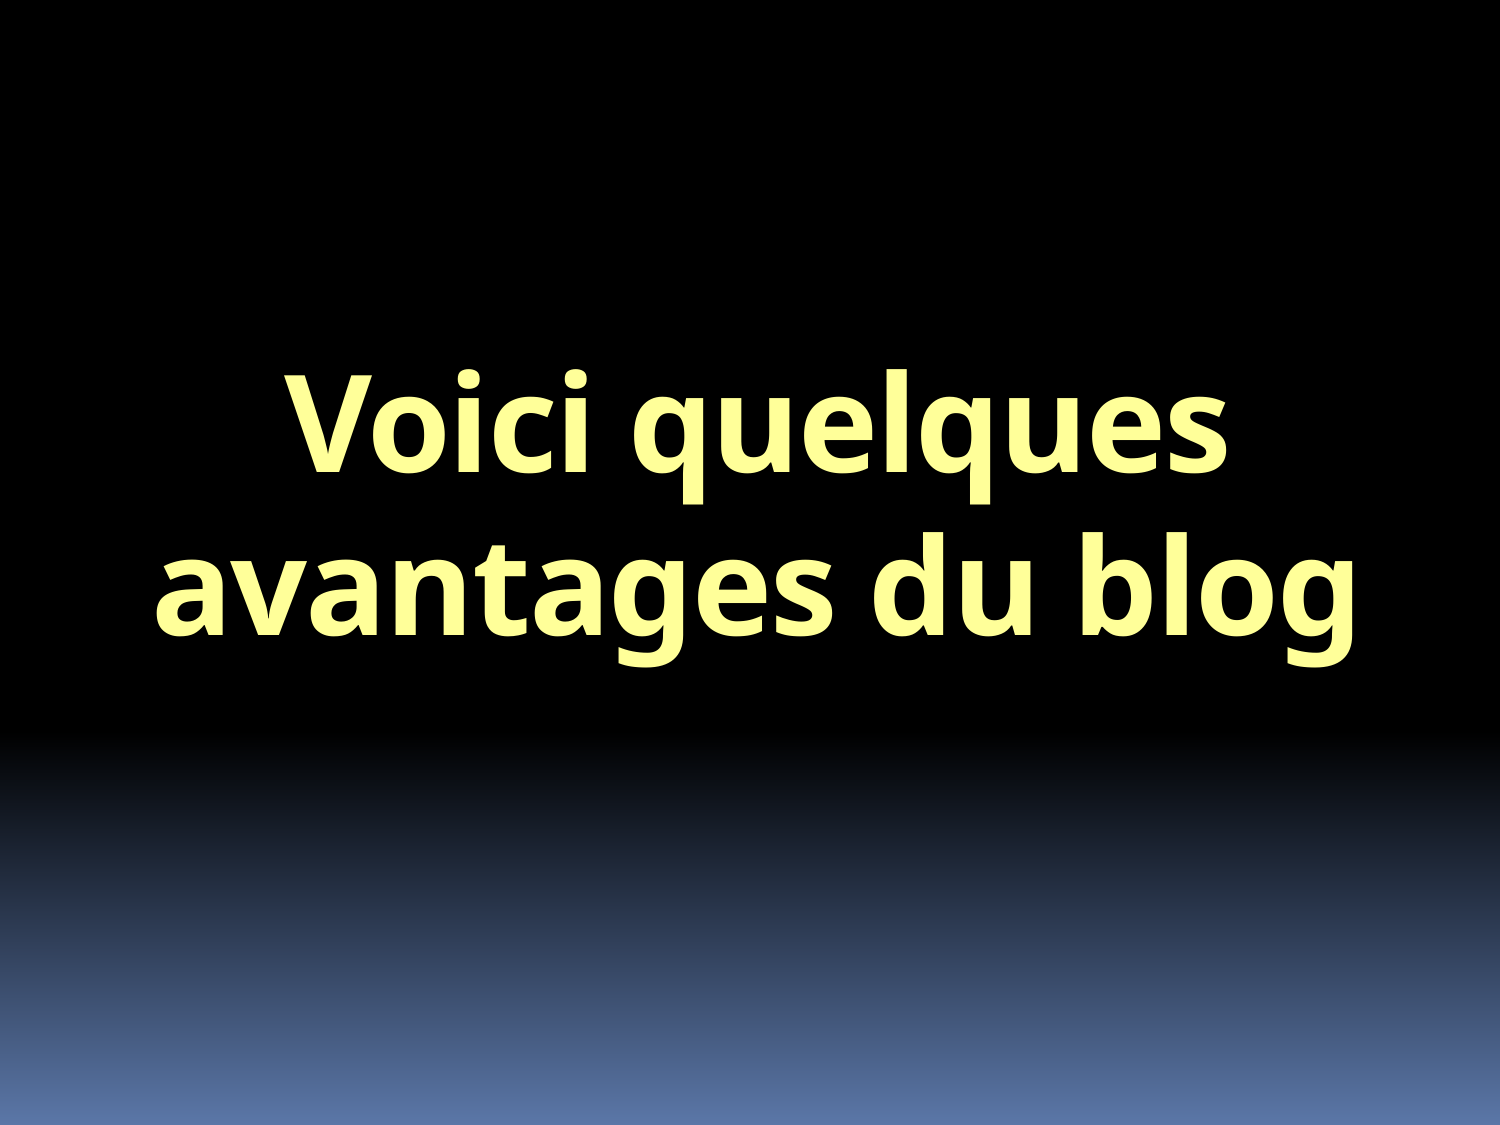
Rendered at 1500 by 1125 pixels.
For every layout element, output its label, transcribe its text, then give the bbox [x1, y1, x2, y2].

title Voici quelques avantages du blog [82, 330, 1432, 739]
